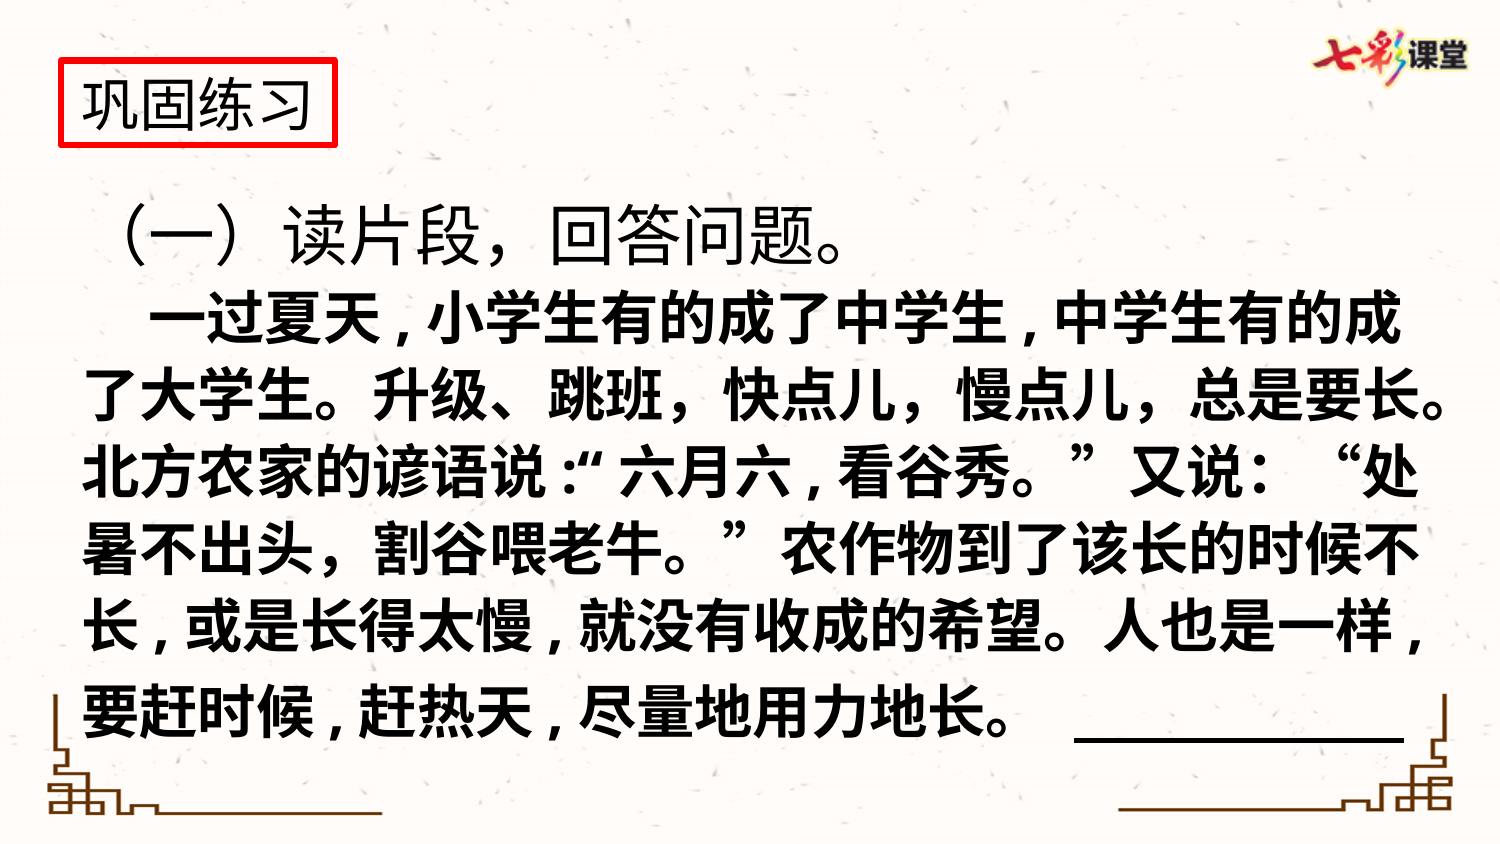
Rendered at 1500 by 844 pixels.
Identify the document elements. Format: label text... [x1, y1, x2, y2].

text_box （一）读片段，回答问题。 一过夏天,小学生有的成了中学生,中学生有的成了大学生。升级、跳班，快点儿，慢点儿，总是要长。北方农家的谚语说:“六月六,看谷秀。”又说：“处暑不出头，割谷喂老牛。”农作物到了该长的时候不长,或是长得太慢,就没有收成的希望。人也是一样,要赶时候,赶热天,尽量地用力地长。 [66, 178, 1441, 754]
text_box 巩固练习 [61, 60, 335, 146]
picture [0, 0, 1500, 844]
